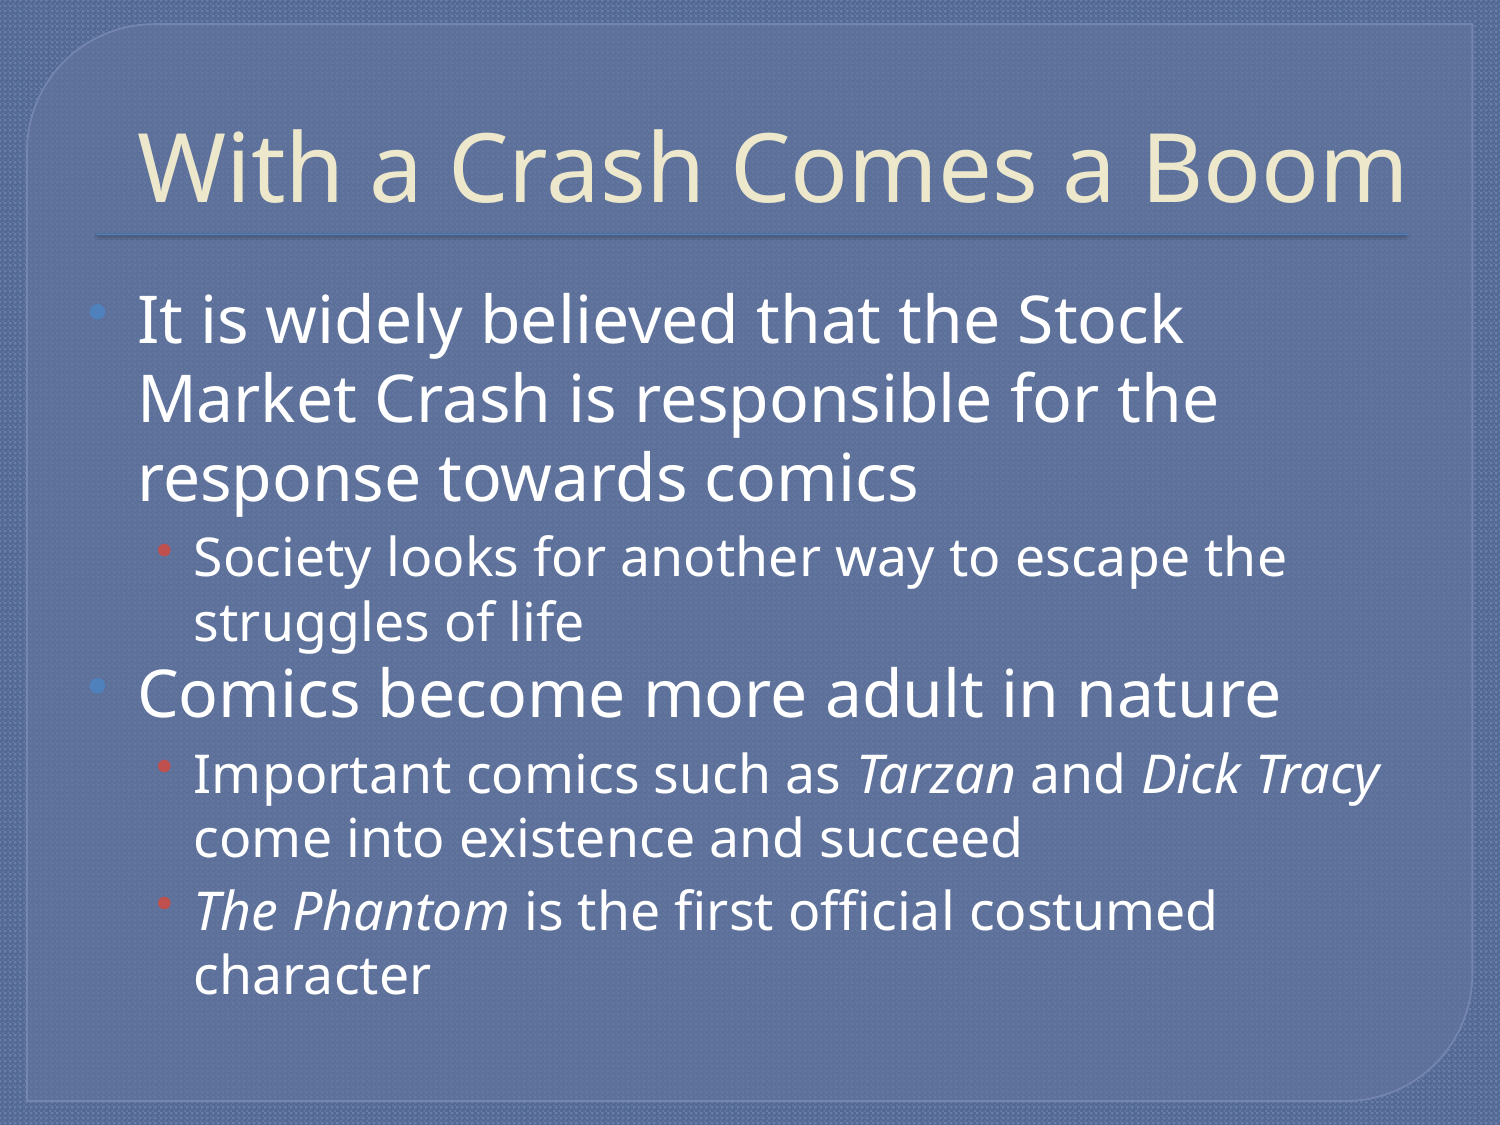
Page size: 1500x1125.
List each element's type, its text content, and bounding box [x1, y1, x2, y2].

title With a Crash Comes a Boom [75, 41, 1425, 230]
list It is widely believed that the Stock Market Crash is responsible for the response towards comics Society looks for another way to escape the struggles of life Comics become more adult in nature Important comics such as Tarzan and Dick Tracy come into existence and succeed The Phantom is the first official costumed character [75, 270, 1425, 1013]
